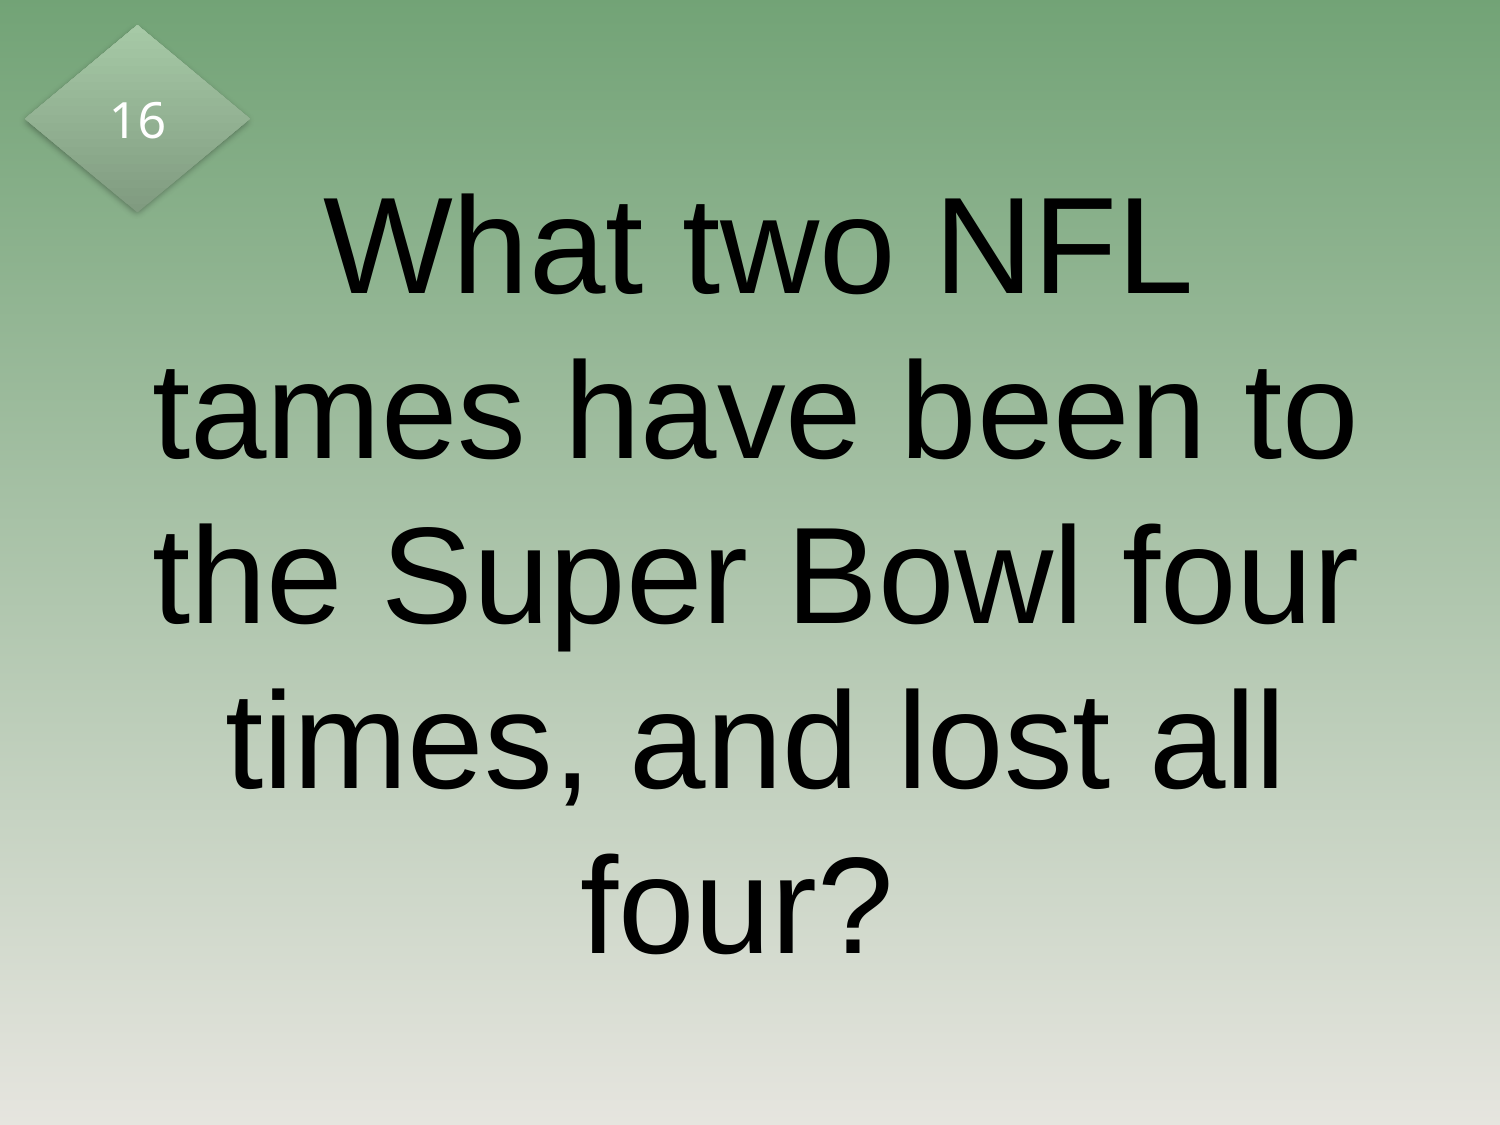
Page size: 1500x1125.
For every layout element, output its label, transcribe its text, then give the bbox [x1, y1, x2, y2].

text_box 16 [24, 24, 250, 213]
title What two NFL tames have been to the Super Bowl four times, and lost all four? [112, 199, 1401, 938]
